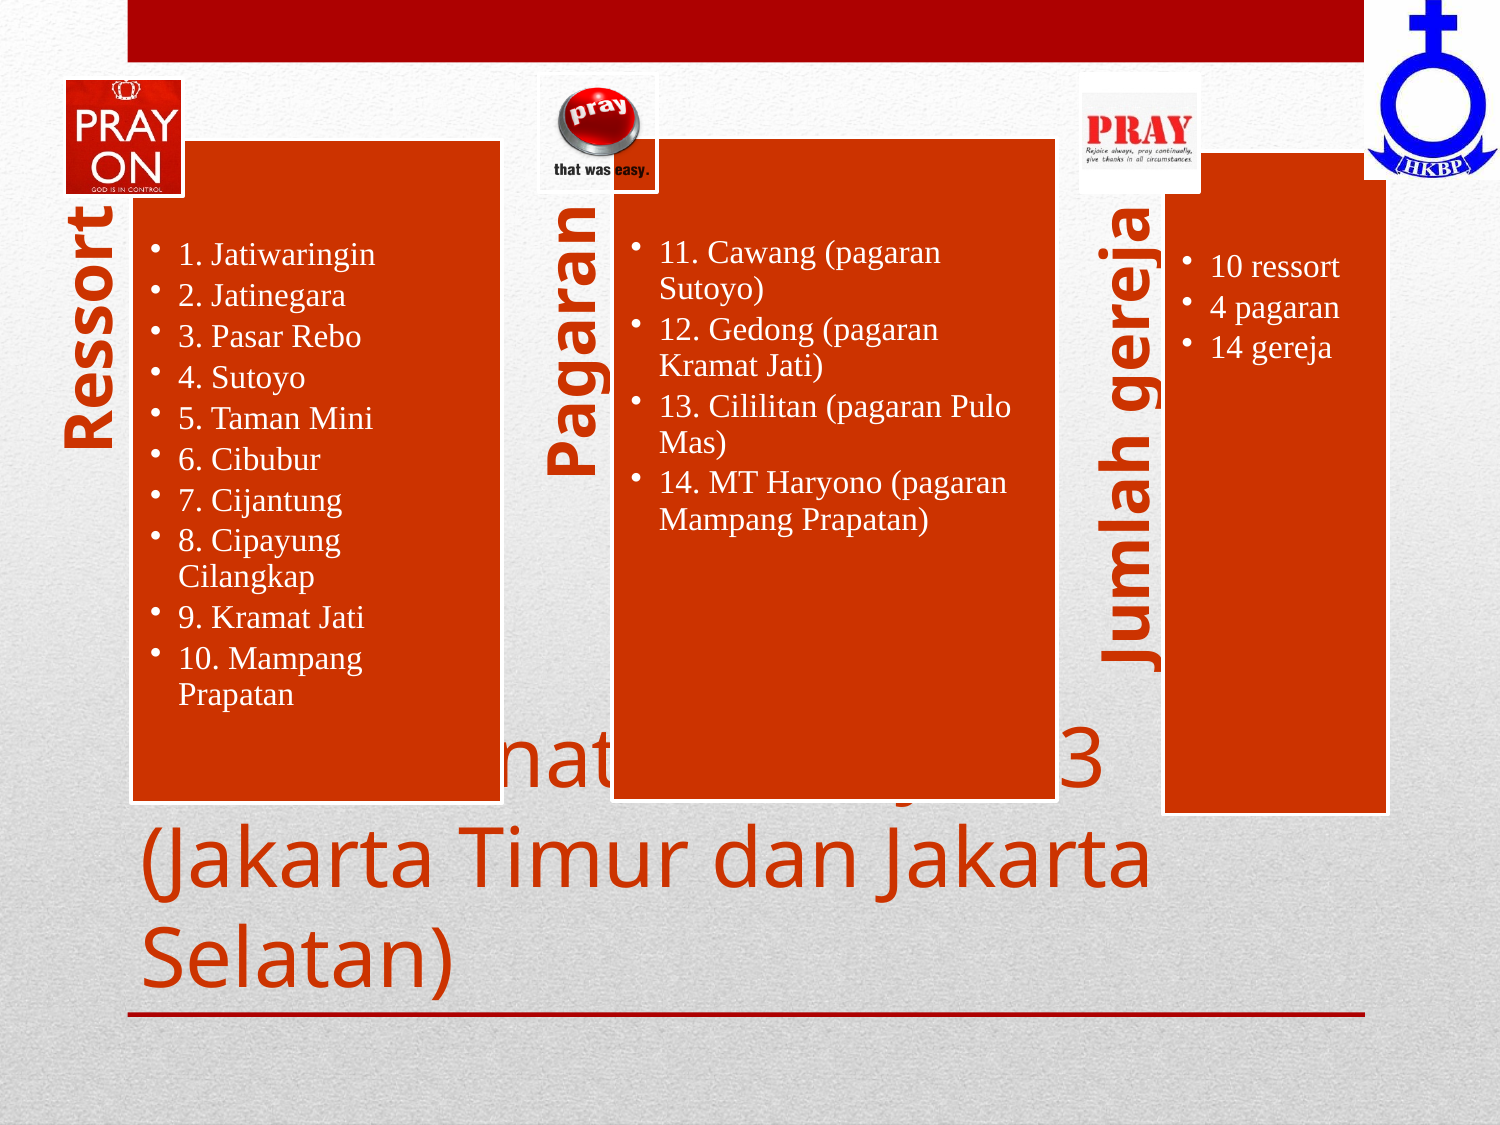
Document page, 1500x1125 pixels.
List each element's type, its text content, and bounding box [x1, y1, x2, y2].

picture [1363, 0, 1500, 181]
title C. Koordinator Wilayah 3 (Jakarta Timur dan Jakarta Selatan) [125, 748, 1436, 1012]
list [28, 18, 1389, 871]
